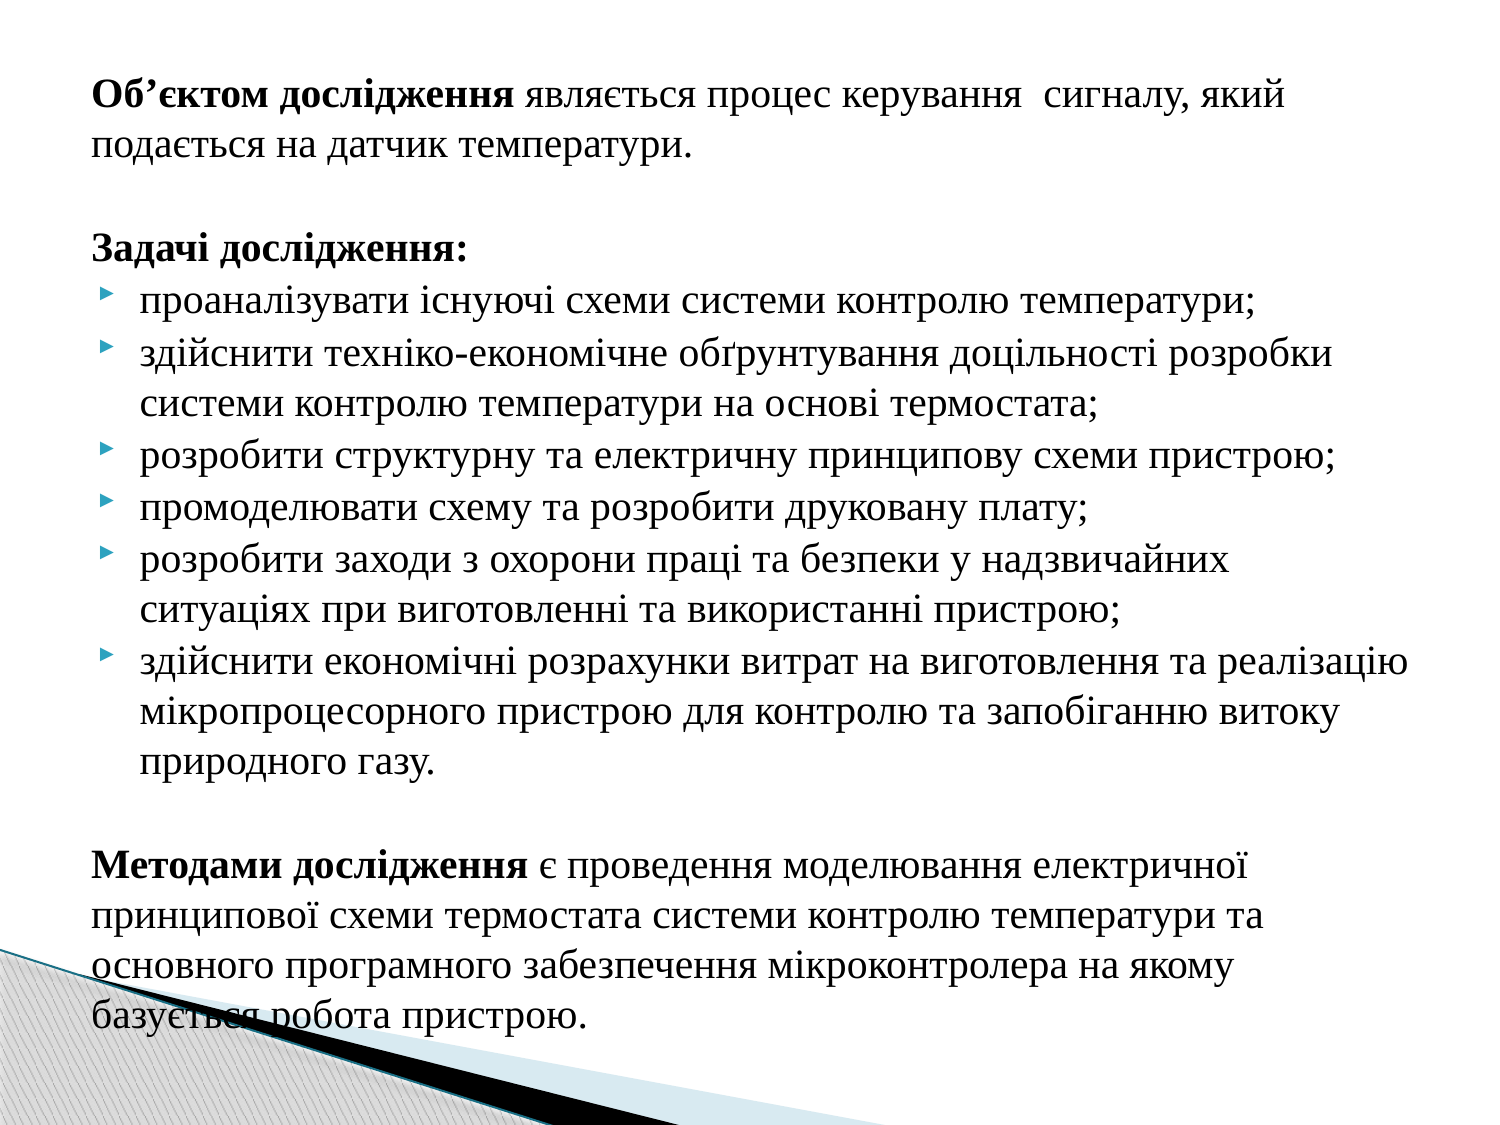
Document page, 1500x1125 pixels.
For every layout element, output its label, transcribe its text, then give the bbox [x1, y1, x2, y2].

list Об’єктом дослідження являється процес керування сигналу, який подається на датчик температури. Задачі дослідження: проаналізувати існуючі схеми системи контролю температури; здійснити техніко-економічне обґрунтування доцільності розробки системи контролю температури на основі термостата; розробити структурну та електричну принципову схеми пристрою; промоделювати схему та розробити друковану плату; розробити заходи з охорони праці та безпеки у надзвичайних ситуаціях при виготовленні та використанні пристрою; здійснити економічні розрахунки витрат на виготовлення та реалізацію мікропроцесорного пристрою для контролю та запобіганню витоку природного газу. Методами дослідження є проведення моделювання електричної принципової схеми термостата системи контролю температури та основного програмного забезпечення мікроконтролера на якому базується робота пристрою. [64, 19, 1425, 1094]
